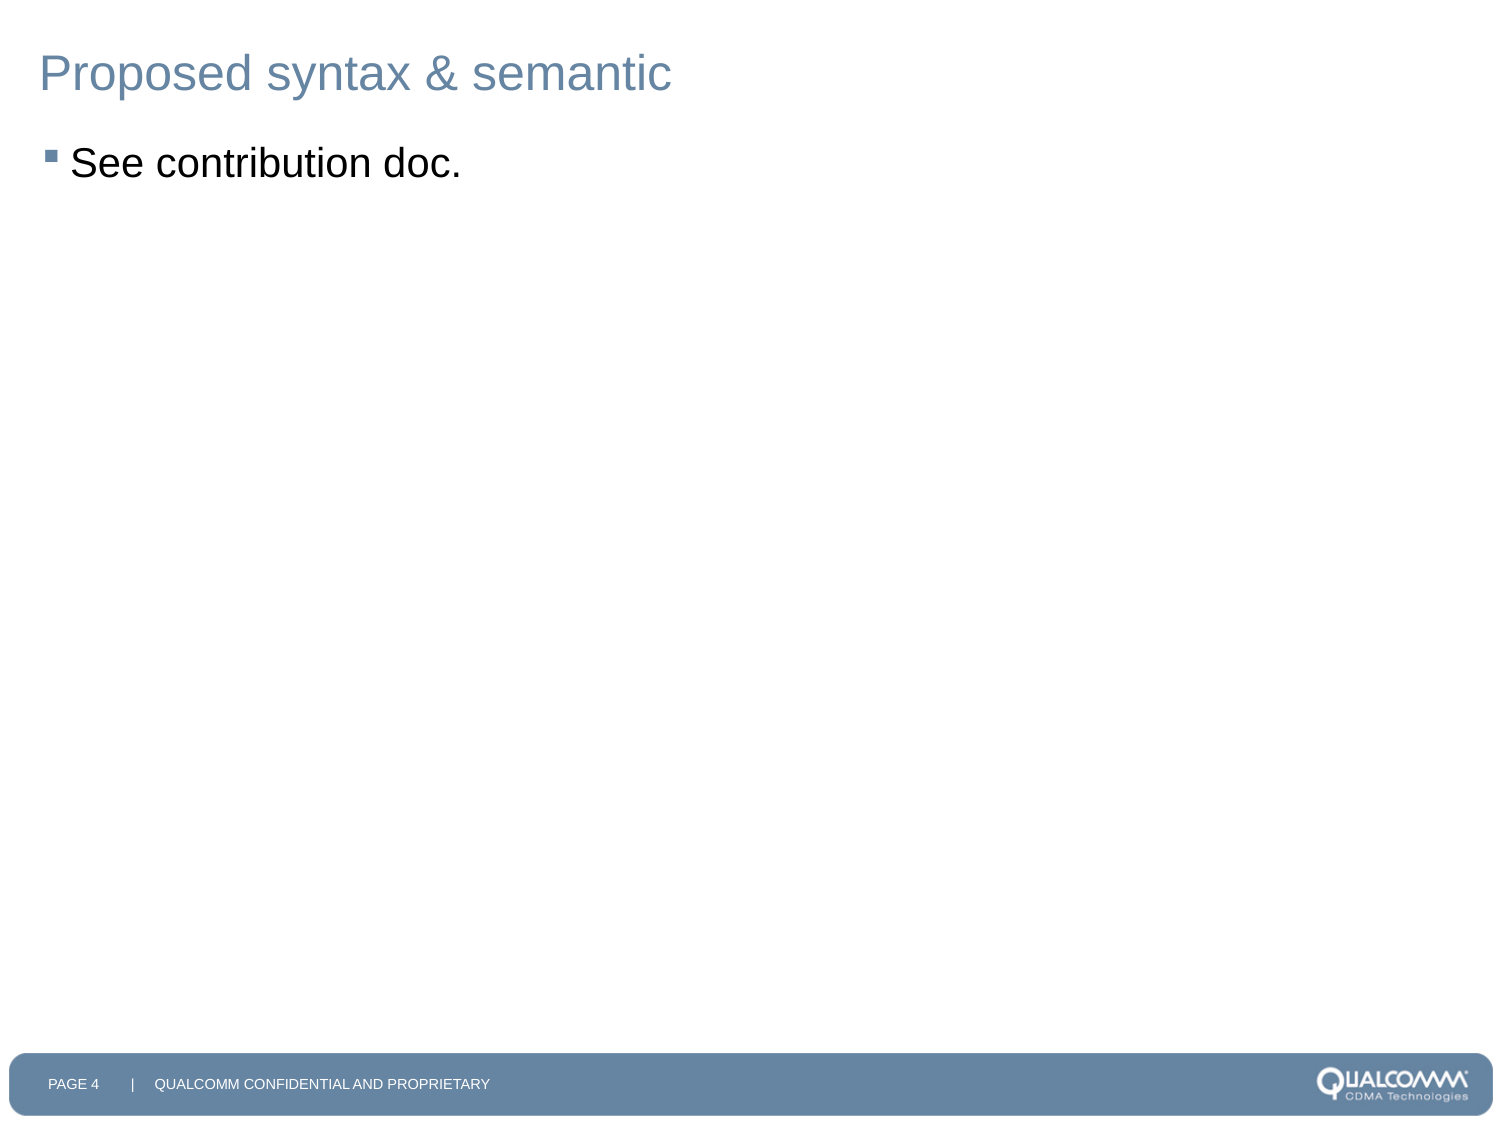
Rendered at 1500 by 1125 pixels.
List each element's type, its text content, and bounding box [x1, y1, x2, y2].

list See contribution doc. [26, 131, 1457, 1004]
picture [0, 1048, 1500, 1125]
title Proposed syntax & semantic [23, 44, 1457, 138]
